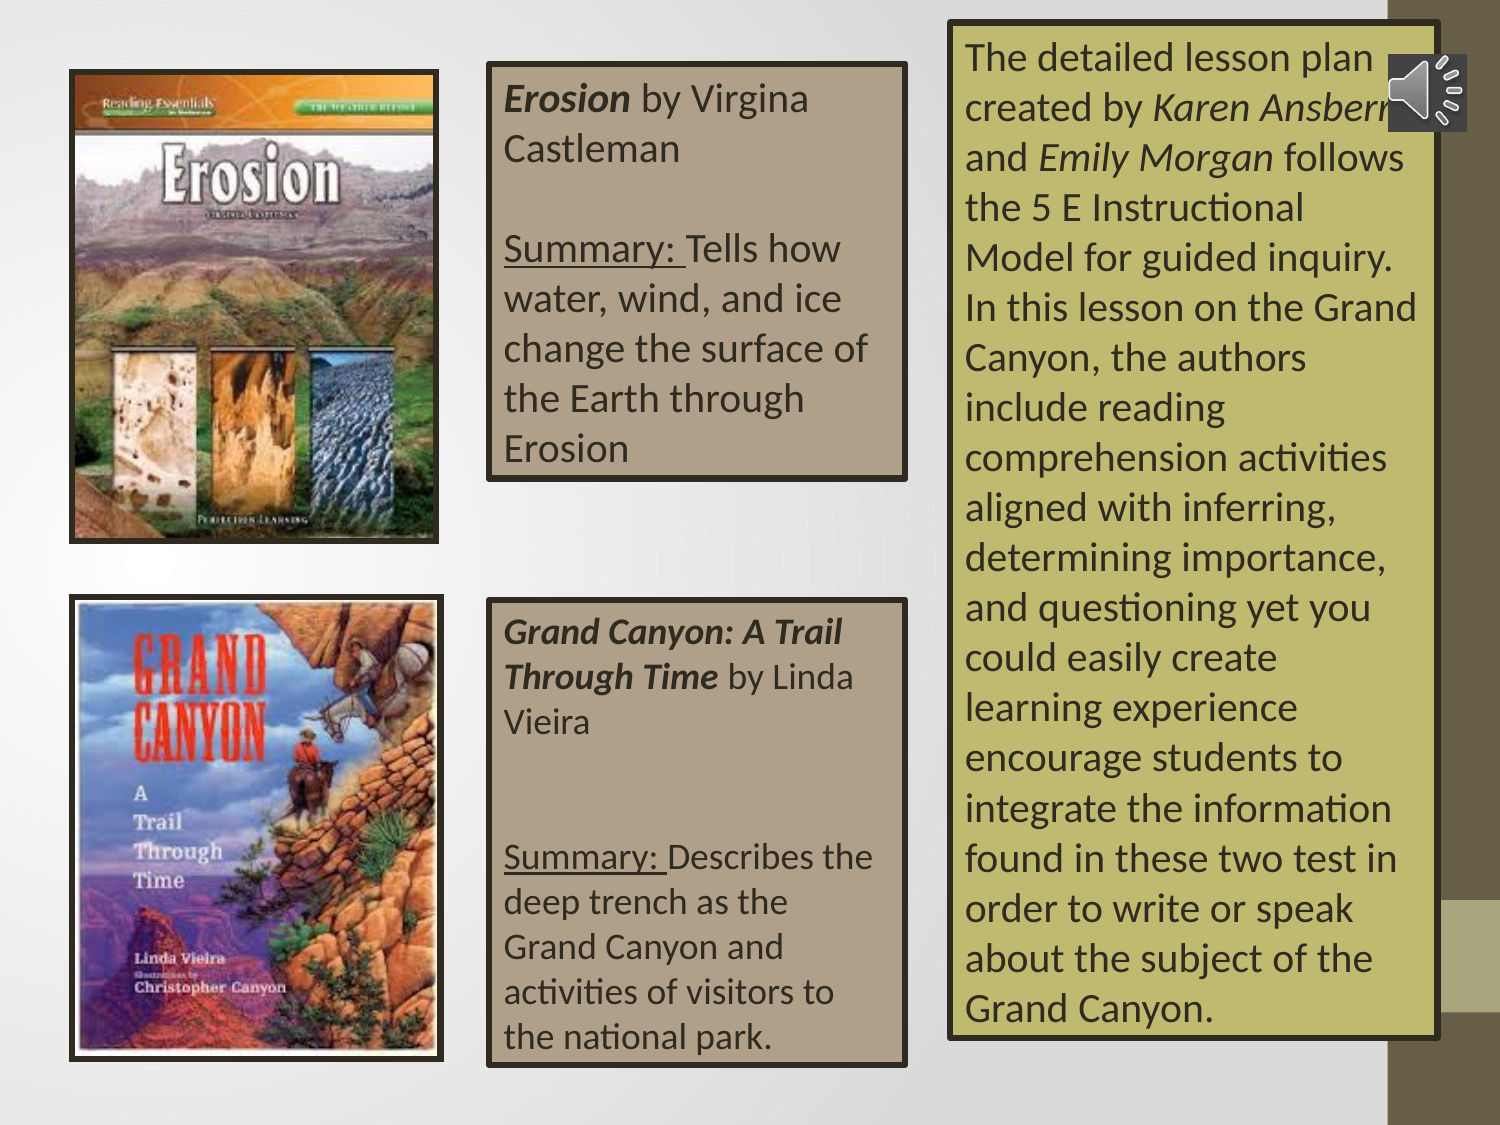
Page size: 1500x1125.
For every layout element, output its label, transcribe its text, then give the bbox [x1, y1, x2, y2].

picture [74, 74, 434, 539]
picture [74, 599, 438, 1057]
text_box Erosion by Virgina Castleman Summary: Tells how water, wind, and ice change the surface of the Earth through Erosion [488, 63, 906, 479]
picture [1386, 52, 1468, 134]
text_box Grand Canyon: A Trail Through Time by Linda Vieira Summary: Describes the deep trench as the Grand Canyon and activities of visitors to the national park. [488, 599, 906, 1065]
text_box The detailed lesson plan created by Karen Ansberry and Emily Morgan follows the 5 E Instructional Model for guided inquiry. In this lesson on the Grand Canyon, the authors include reading comprehension activities aligned with inferring, determining importance, and questioning yet you could easily create learning experience encourage students to integrate the information found in these two test in order to write or speak about the subject of the Grand Canyon. [950, 22, 1438, 1038]
